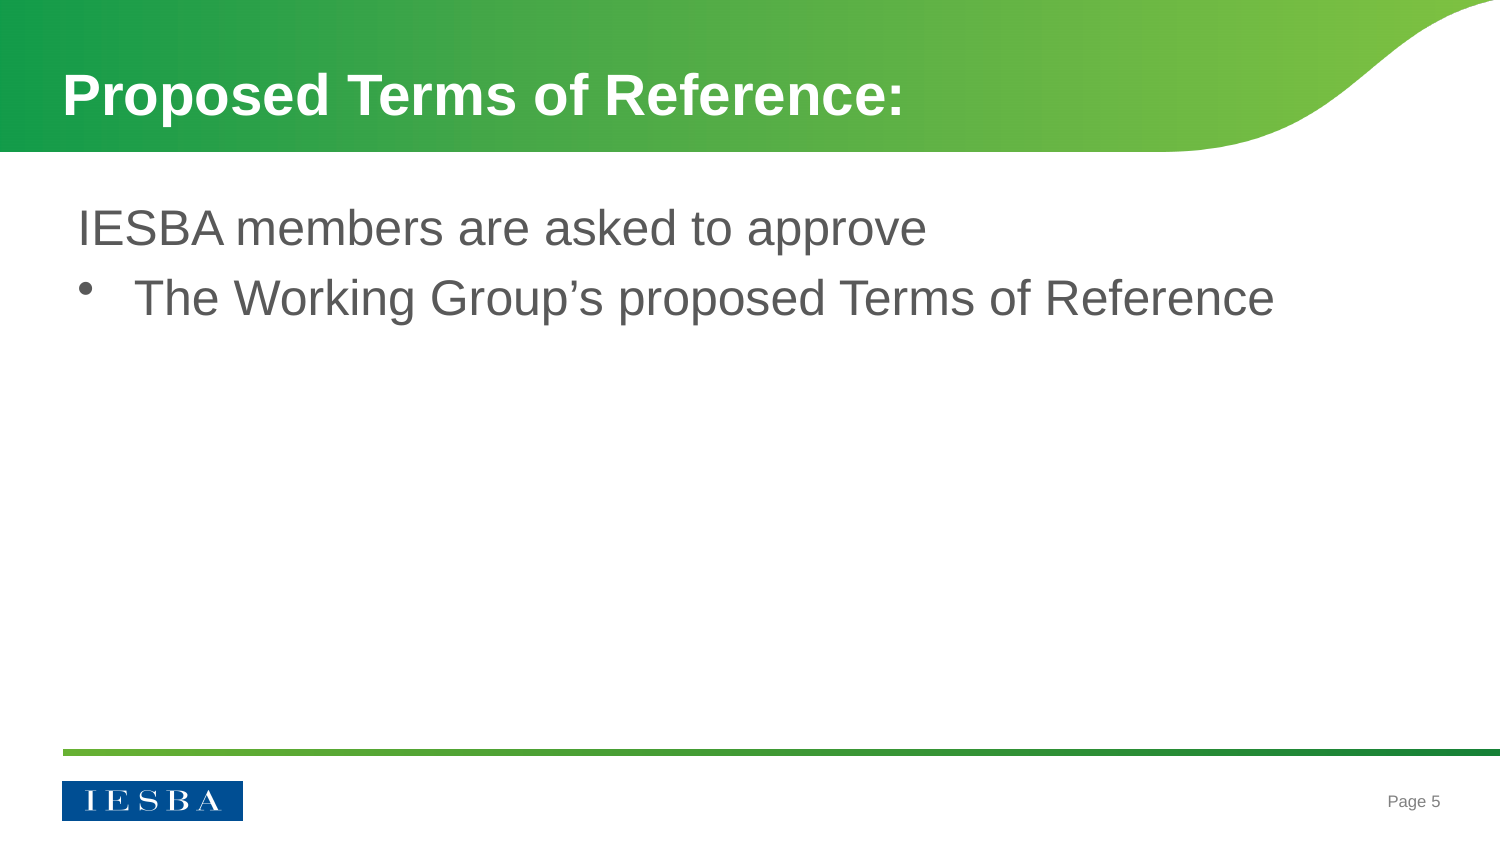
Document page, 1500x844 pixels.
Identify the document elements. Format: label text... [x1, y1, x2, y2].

picture [0, 0, 1497, 152]
title Proposed Terms of Reference: [62, 59, 1300, 125]
picture [62, 781, 243, 821]
list IESBA members are asked to approve The Working Group’s proposed Terms of Reference [62, 187, 1450, 694]
